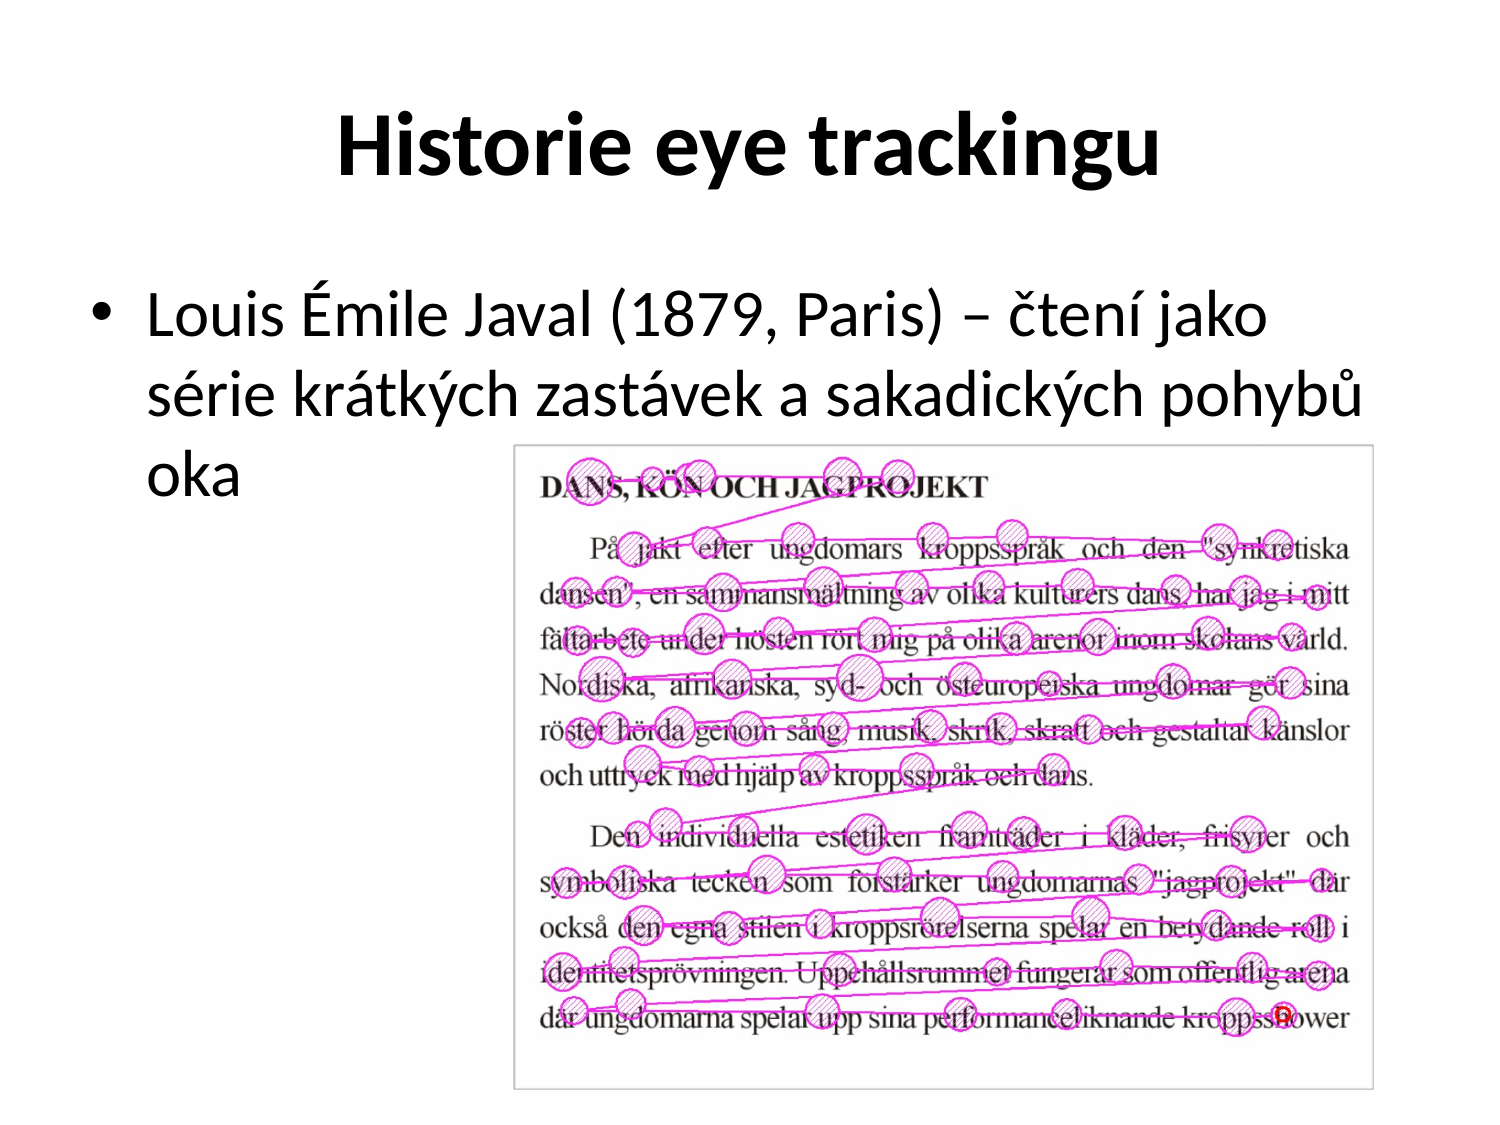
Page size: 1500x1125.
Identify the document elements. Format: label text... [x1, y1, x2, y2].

picture [513, 444, 1375, 1090]
title Historie eye trackingu [75, 45, 1425, 233]
list Louis Émile Javal (1879, Paris) – čtení jako série krátkých zastávek a sakadických pohybů oka [75, 262, 1425, 528]
